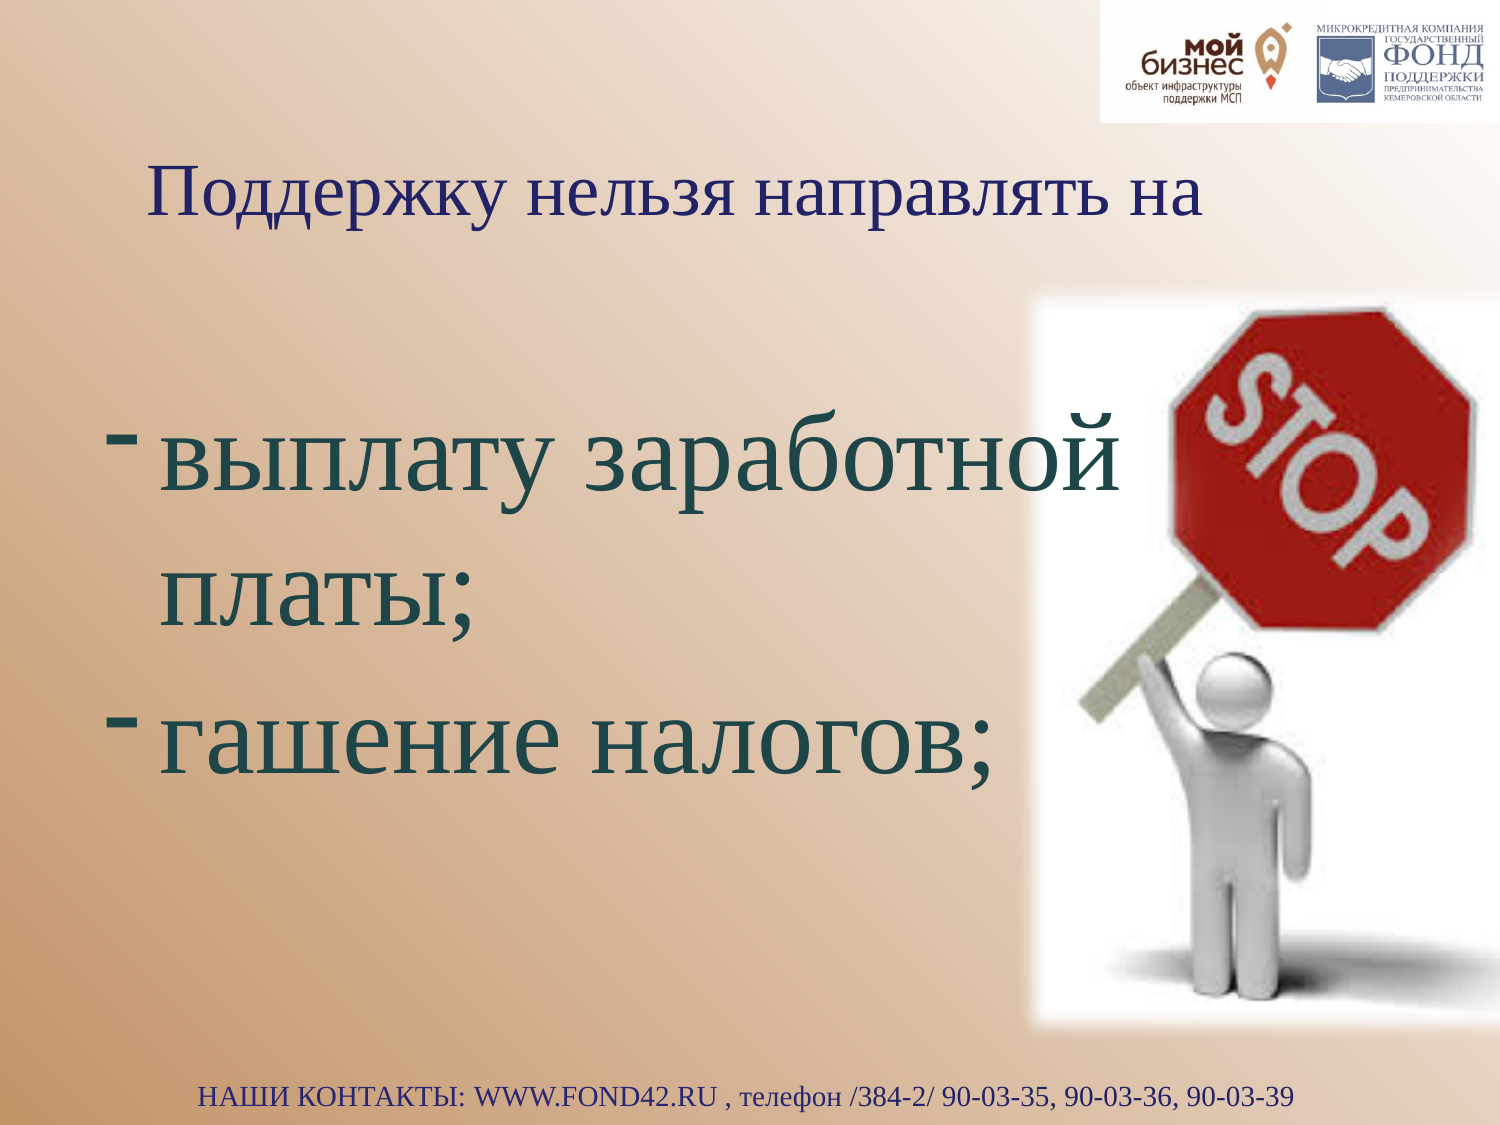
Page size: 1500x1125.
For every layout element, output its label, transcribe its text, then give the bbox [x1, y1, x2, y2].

title Поддержку нельзя направлять на [75, 91, 1295, 279]
picture [1014, 278, 1500, 1044]
picture [1099, 0, 1500, 124]
list выплату заработной платы; гашение налогов; [88, 338, 1009, 988]
footer НАШИ КОНТАКТЫ: WWW.FOND42.RU , телефон /384-2/ 90-03-35, 90-03-36, 90-03-39 [0, 1069, 1500, 1124]
